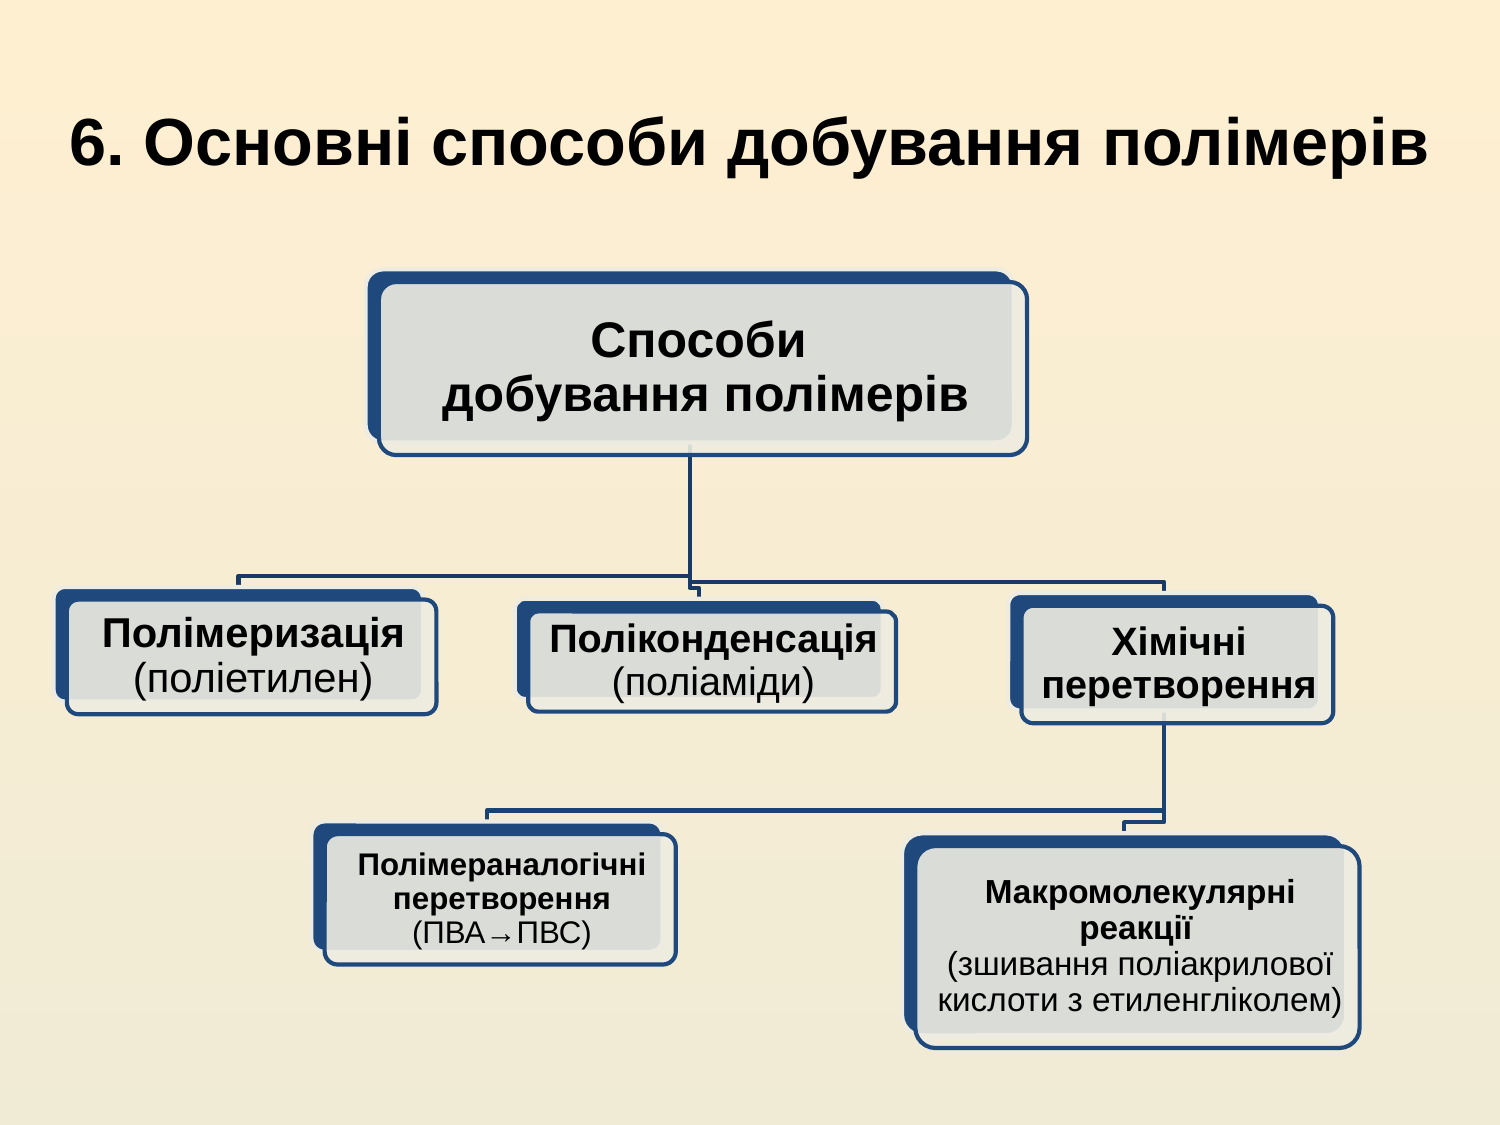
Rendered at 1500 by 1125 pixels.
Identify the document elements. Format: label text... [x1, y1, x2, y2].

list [52, 262, 1426, 1071]
title 6. Основні способи добування полімерів [0, 45, 1500, 233]
